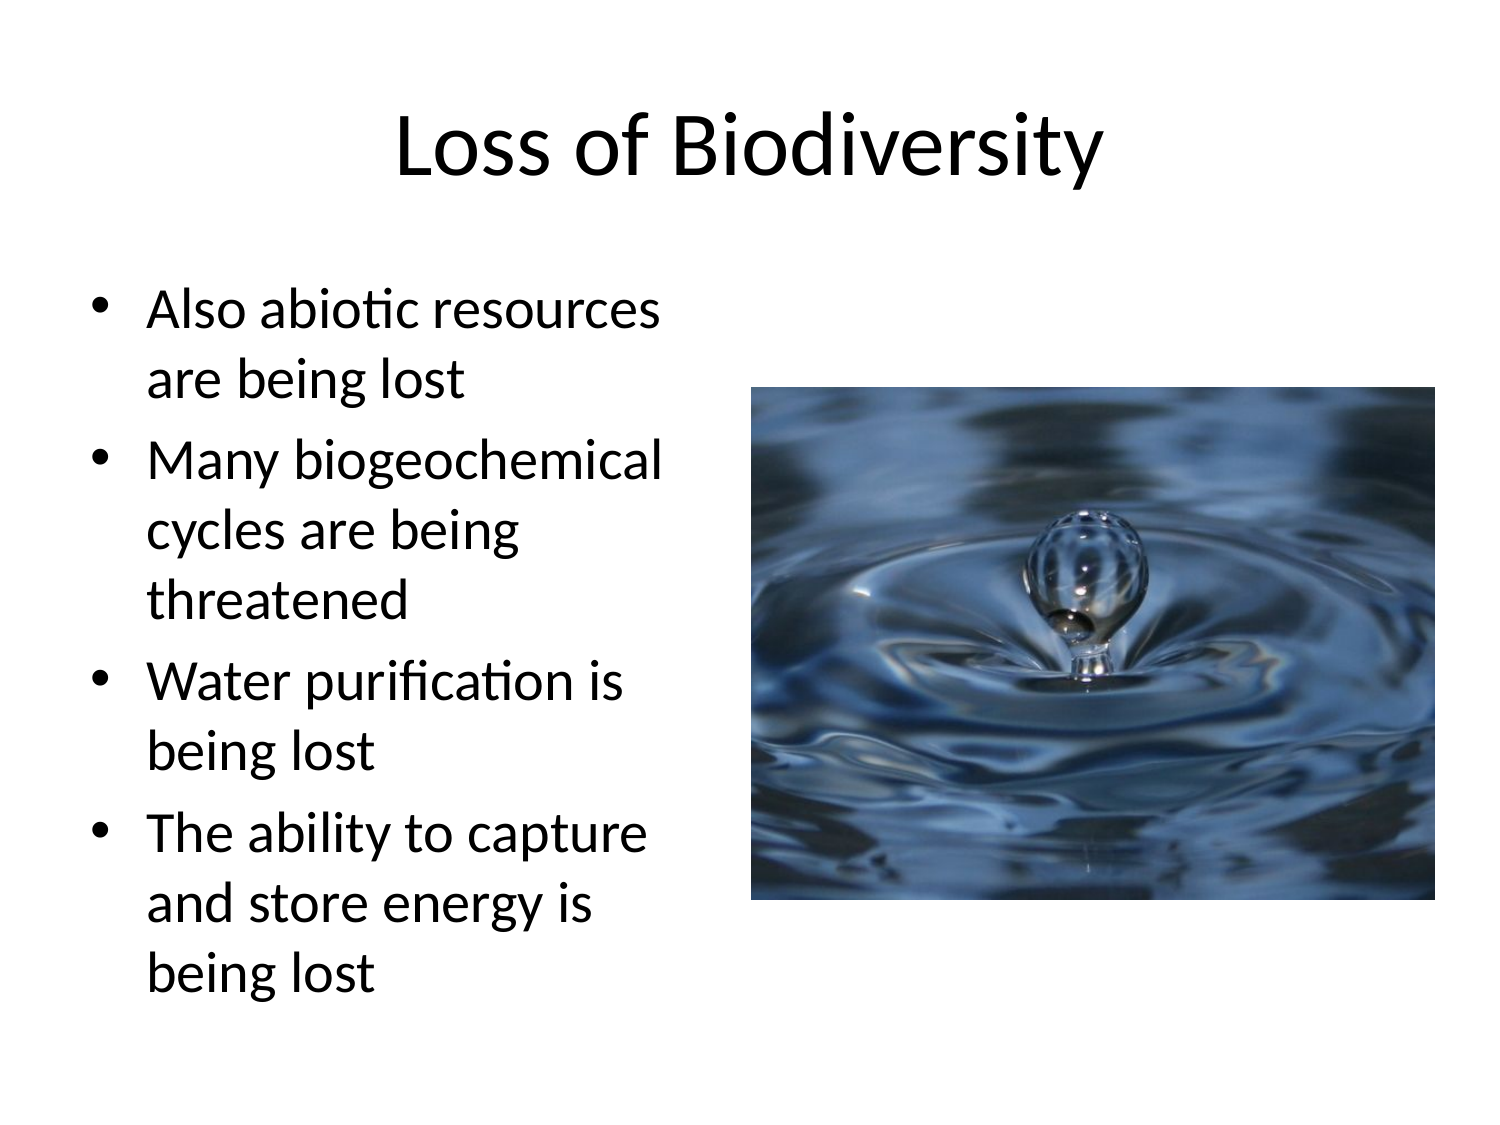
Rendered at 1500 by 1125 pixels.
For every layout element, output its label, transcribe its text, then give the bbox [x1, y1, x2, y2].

list Also abiotic resources are being lost Many biogeochemical cycles are being threatened Water purification is being lost The ability to capture and store energy is being lost [75, 262, 738, 1050]
picture [750, 387, 1436, 901]
title Loss of Biodiversity [75, 45, 1425, 233]
